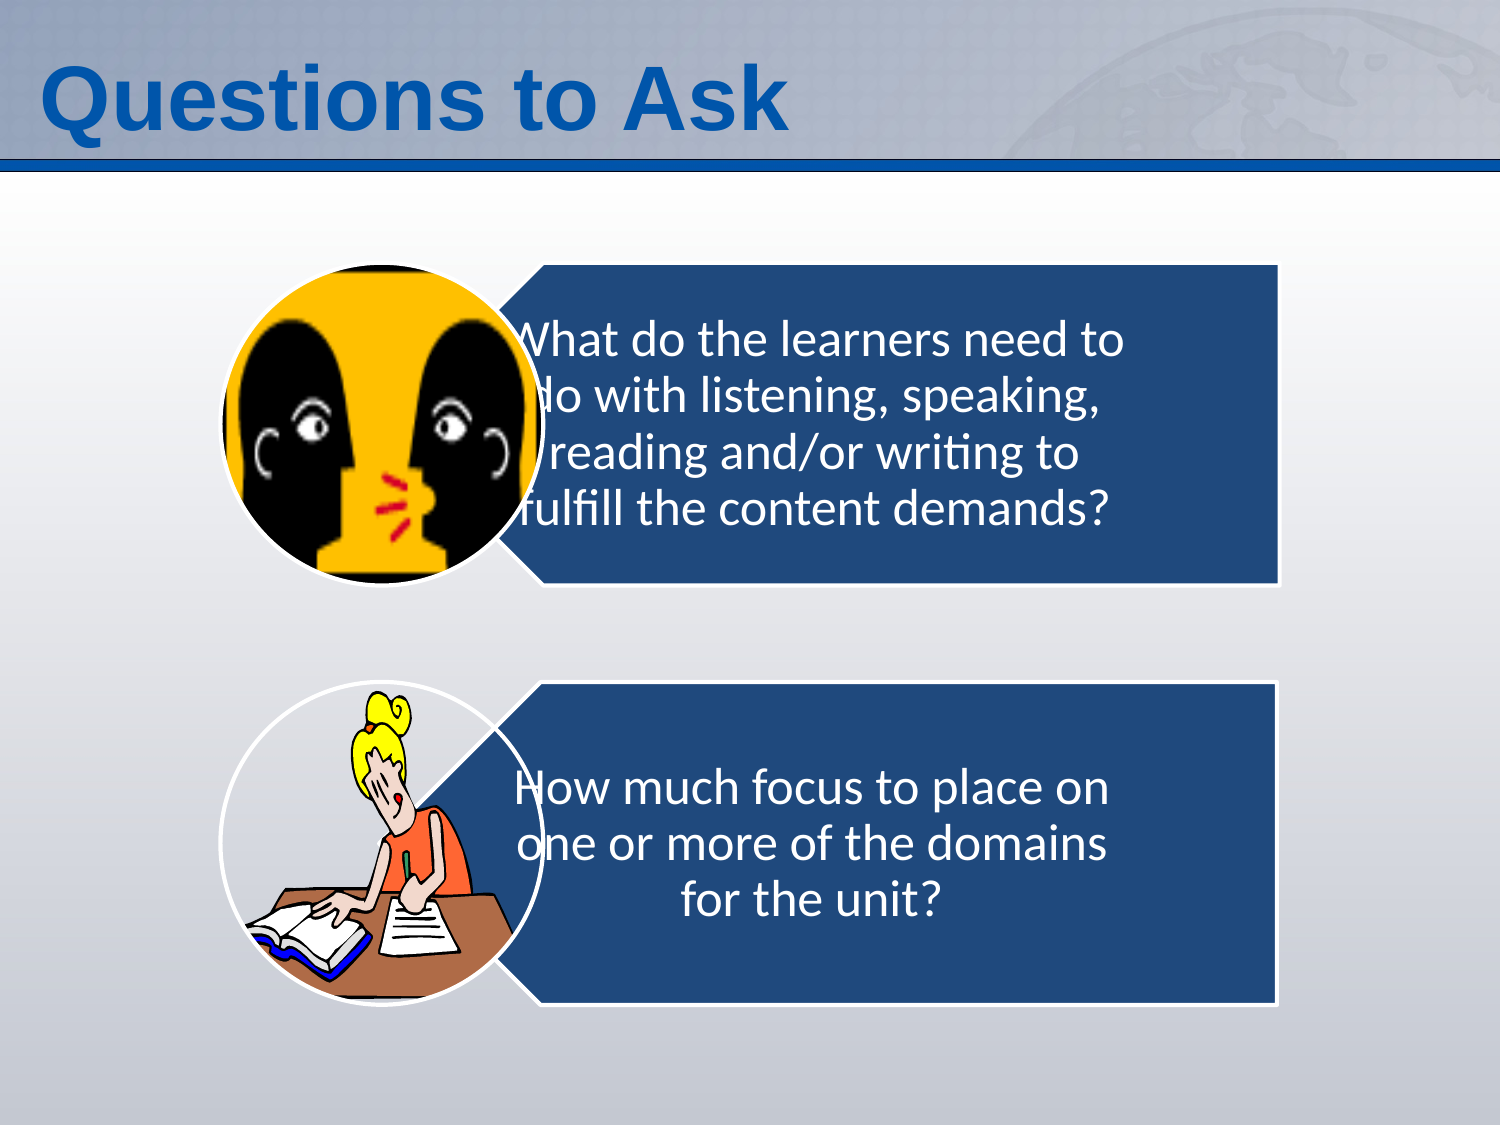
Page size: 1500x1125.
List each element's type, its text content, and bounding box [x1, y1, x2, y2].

title Questions to Ask [24, 0, 1376, 188]
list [74, 262, 1426, 1006]
picture [0, 0, 1500, 1125]
